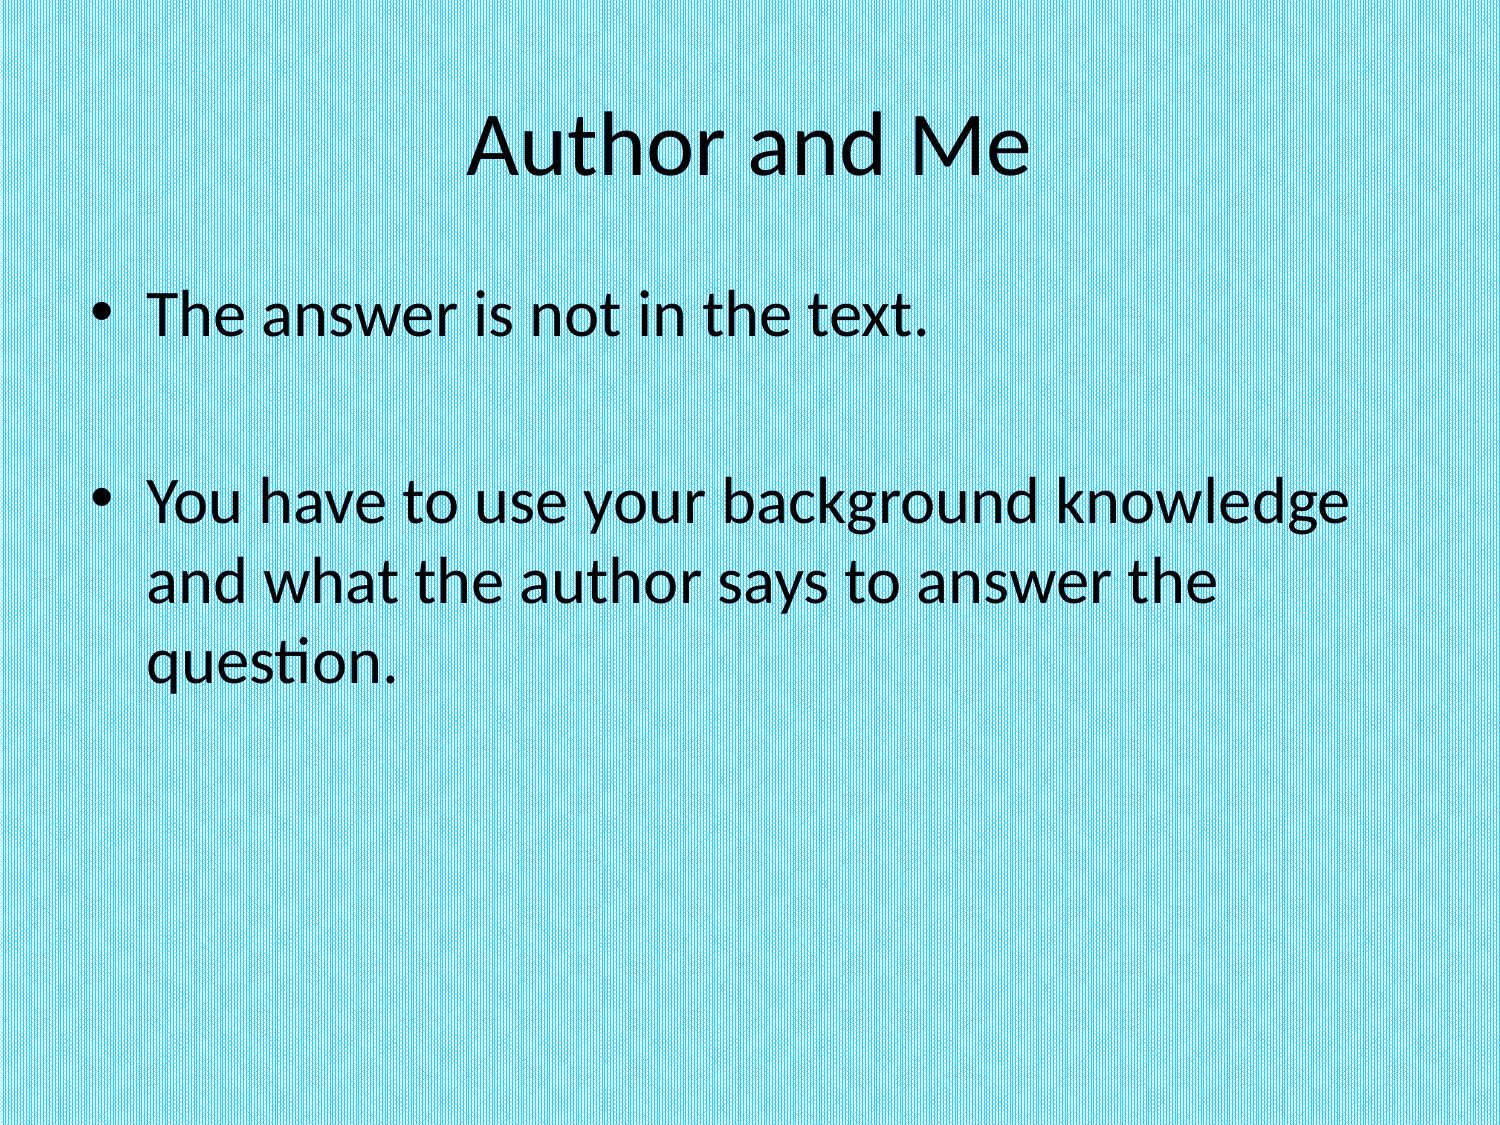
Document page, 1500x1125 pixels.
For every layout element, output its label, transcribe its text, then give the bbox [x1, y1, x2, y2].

list The answer is not in the text. You have to use your background knowledge and what the author says to answer the question. [75, 262, 1425, 1005]
title Author and Me [75, 45, 1425, 233]
